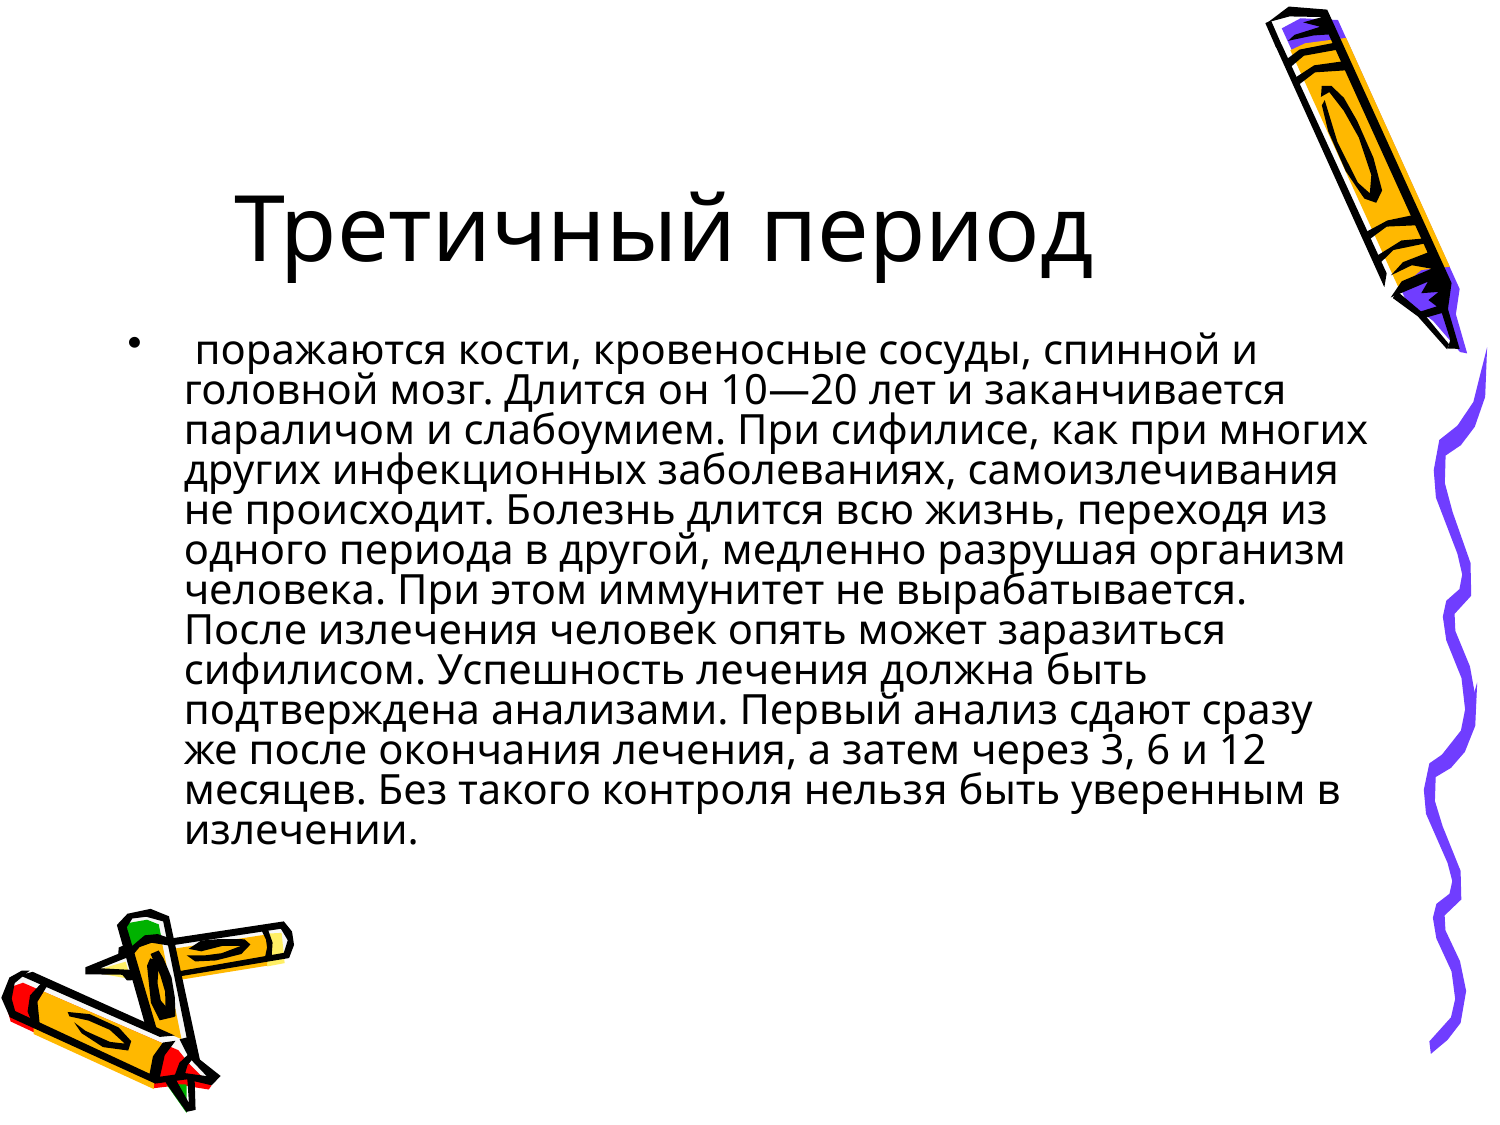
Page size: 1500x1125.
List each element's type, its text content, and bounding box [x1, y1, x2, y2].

list поражаются кости, кровеносные сосуды, спинной и головной мозг. Длится он 10—20 лет и заканчивается параличом и слабоумием. При сифилисе, как при многих других инфекцион­ных заболеваниях, самоизлечивания не происходит. Болезнь длится всю жизнь, переходя из одного пери­ода в другой, медленно разрушая организм человека. При этом иммунитет не вырабатывается. После изле­чения человек опять может заразиться сифилисом. Успешность лечения должна быть подтверждена ана­лизами. Первый анализ сдают сразу же после окончания лечения, а затем через 3, 6 и 12 месяцев. Без та­кого контроля нельзя быть уверенным в излечении. [112, 324, 1388, 1024]
title Третичный период [112, 24, 1240, 288]
